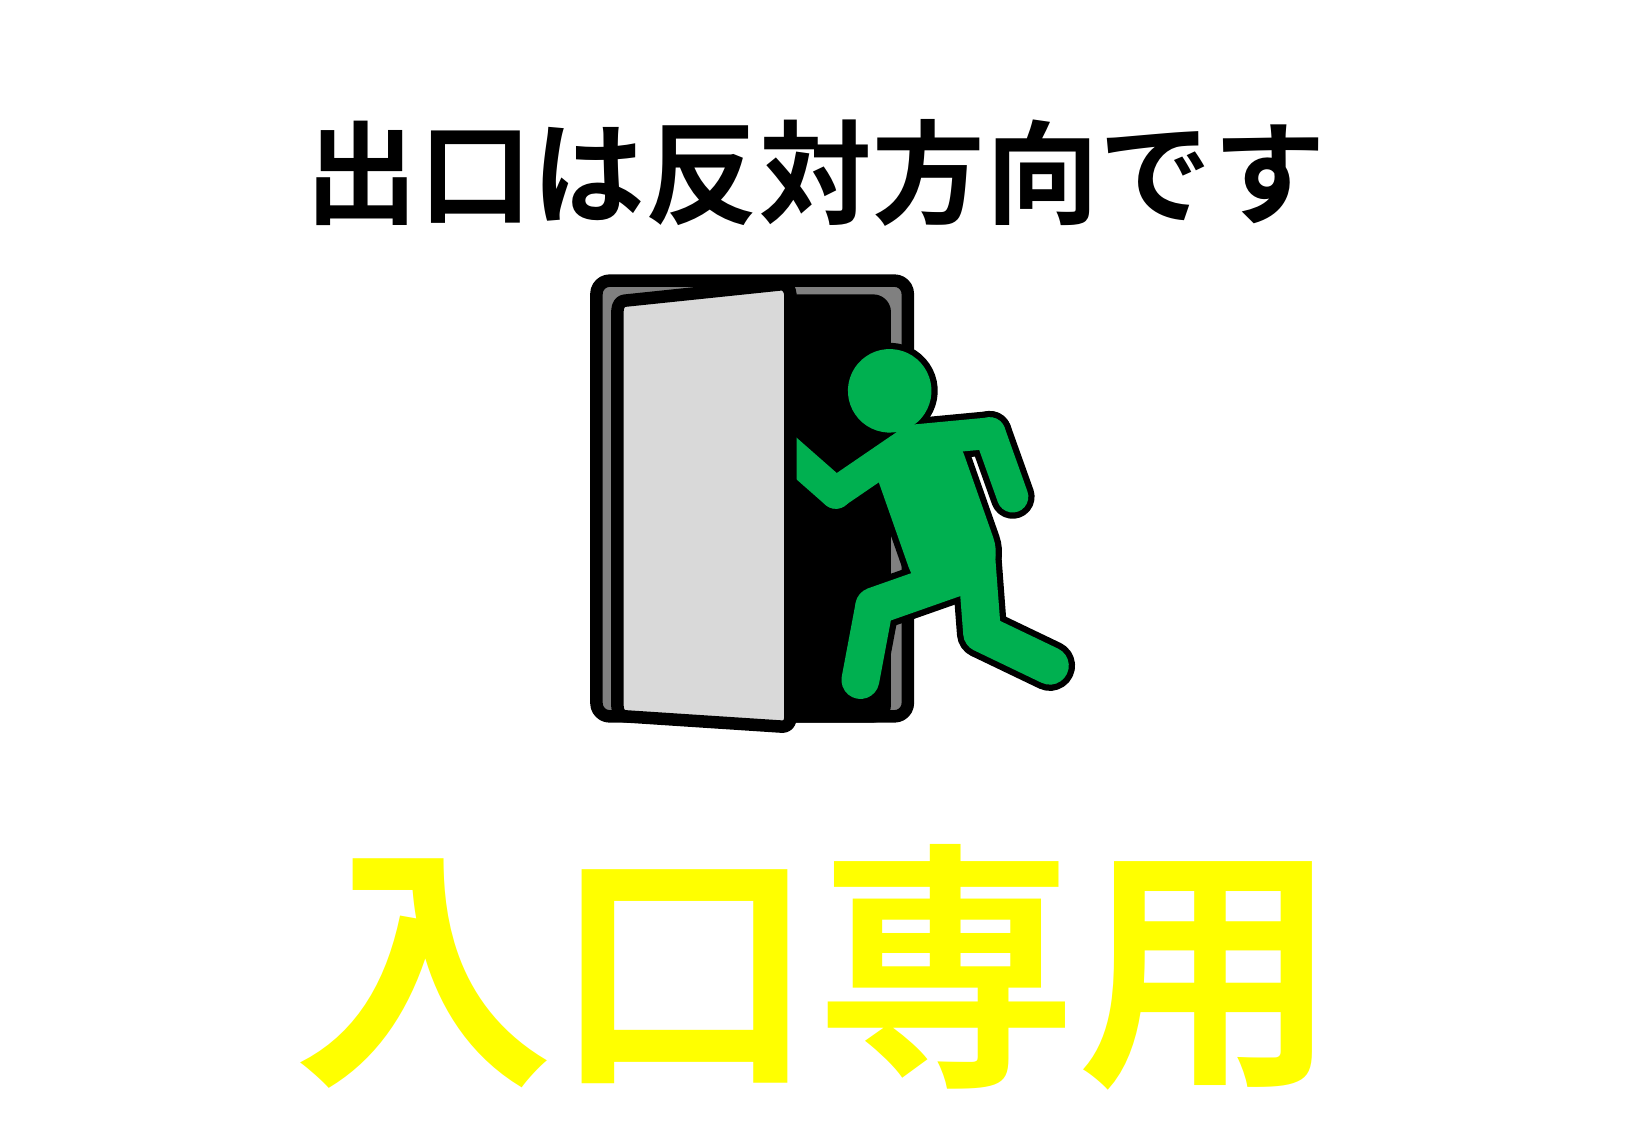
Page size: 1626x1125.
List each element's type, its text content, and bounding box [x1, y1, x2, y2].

text_box 入口専用 [37, 797, 1595, 1125]
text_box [596, 280, 1102, 727]
text_box 出口は反対方向です [44, 95, 1588, 246]
